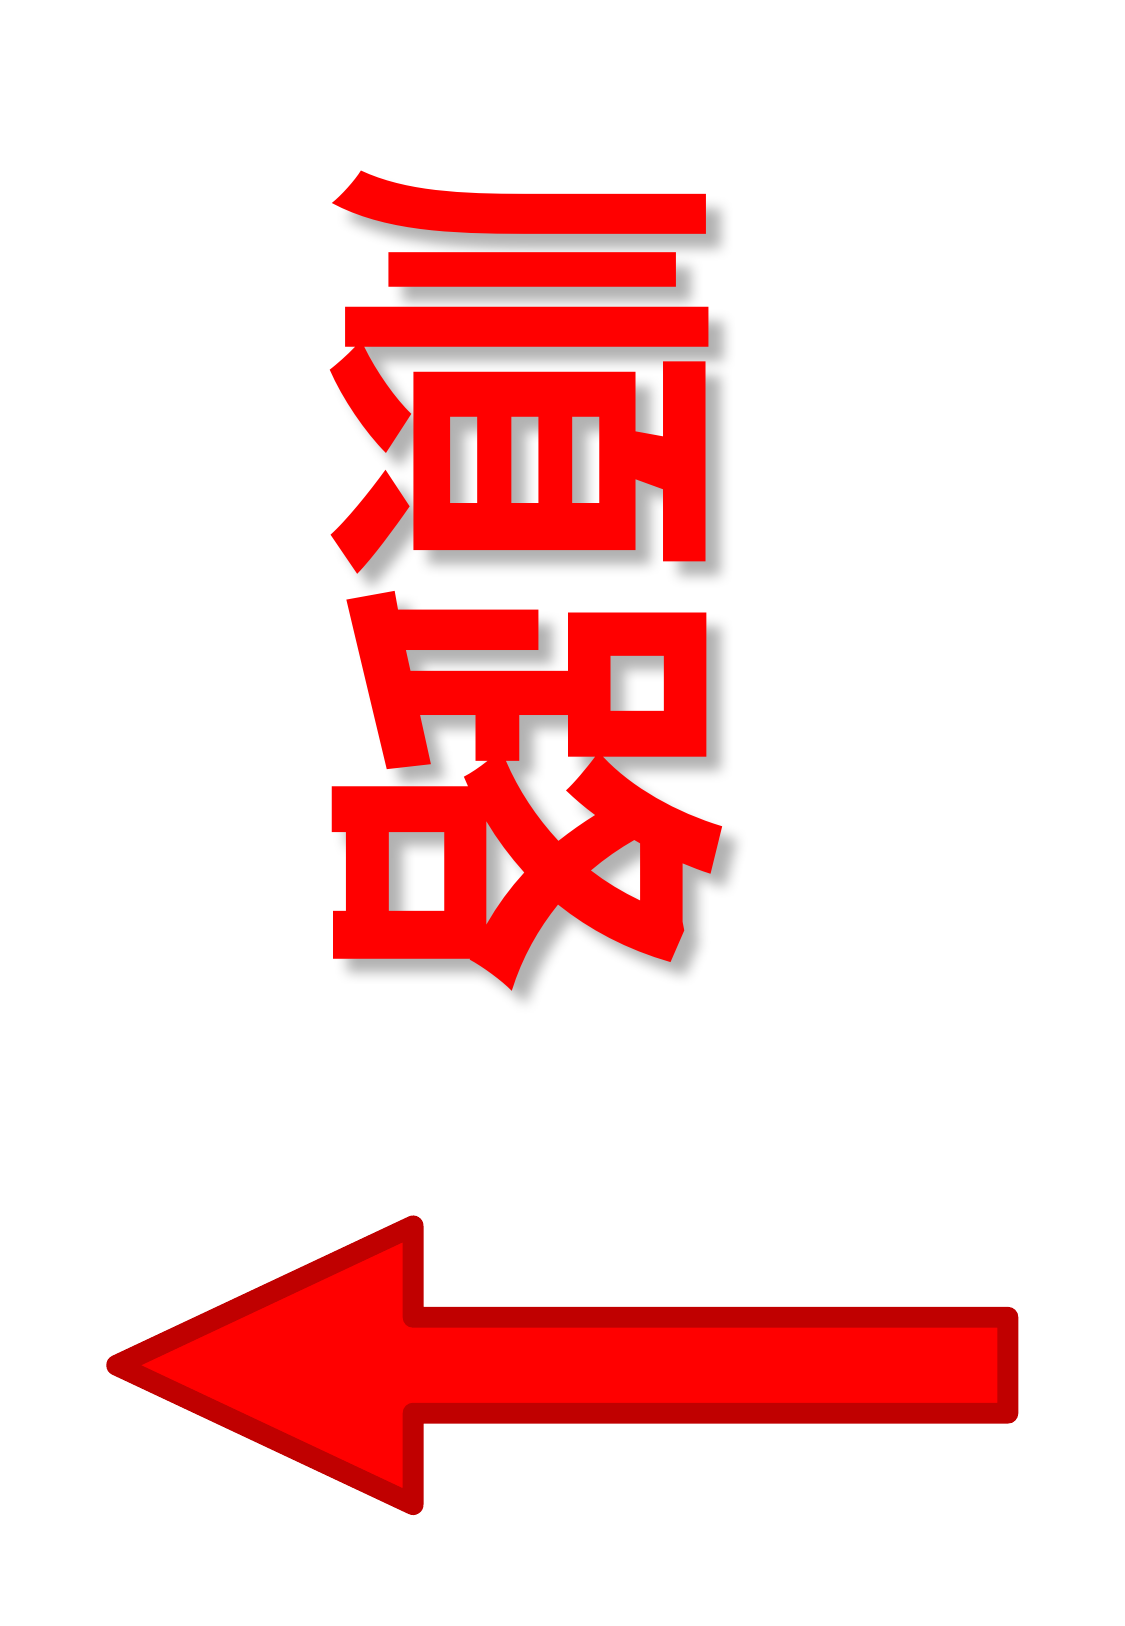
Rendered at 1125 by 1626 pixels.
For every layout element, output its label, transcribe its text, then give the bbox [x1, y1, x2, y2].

text_box 順路 [267, 151, 803, 1010]
text_box [114, 1224, 1010, 1507]
